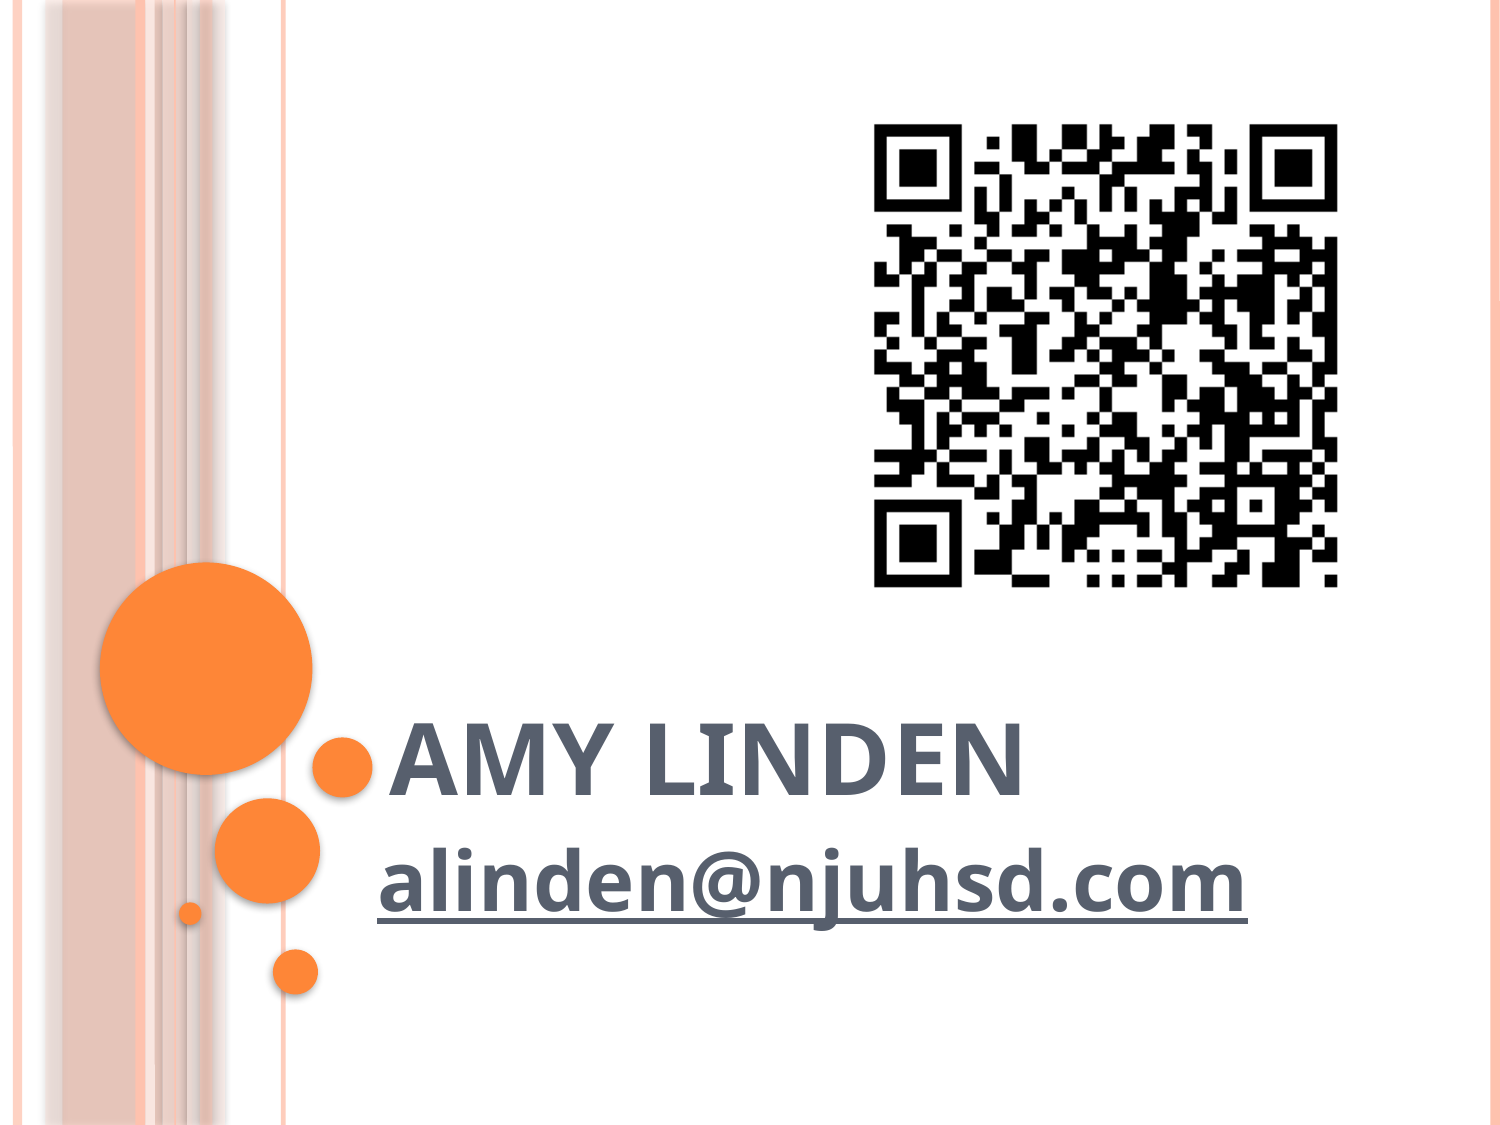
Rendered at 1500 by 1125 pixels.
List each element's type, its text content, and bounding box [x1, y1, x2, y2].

title Amy Linden [375, 512, 1388, 820]
picture [861, 111, 1351, 601]
subtitle alinden@njuhsd.com [362, 820, 1438, 1046]
